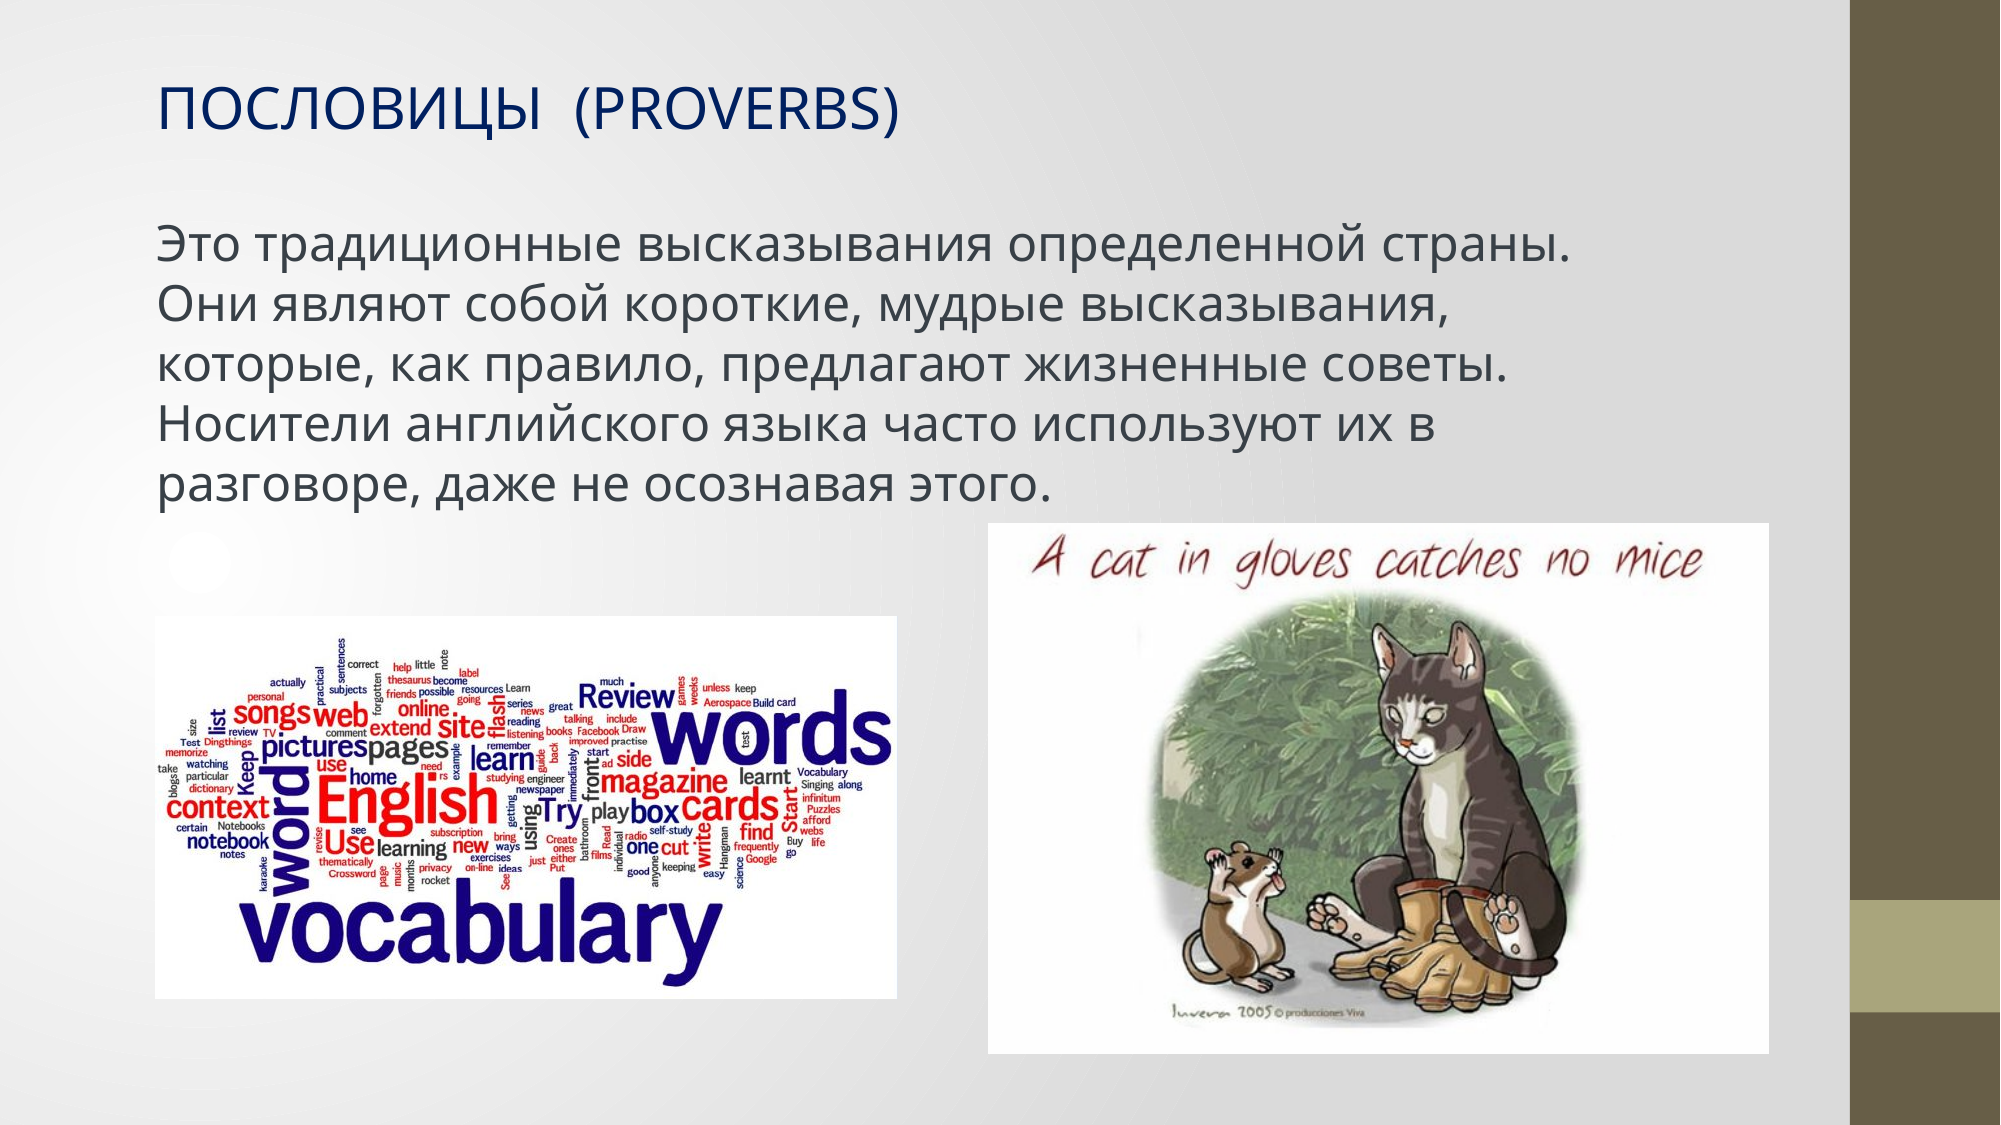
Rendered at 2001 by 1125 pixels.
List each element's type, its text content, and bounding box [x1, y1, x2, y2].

picture [154, 616, 898, 1000]
picture [988, 523, 1769, 1055]
text_box ПОСЛОВИЦЫ (PROVERBS) Это традиционные высказывания определенной страны. Они являют собой короткие, мудрые высказывания, которые, как правило, предлагают жизненные советы. Носители английского языка часто используют их в разговоре, даже не осознавая этого. [141, 64, 1633, 519]
